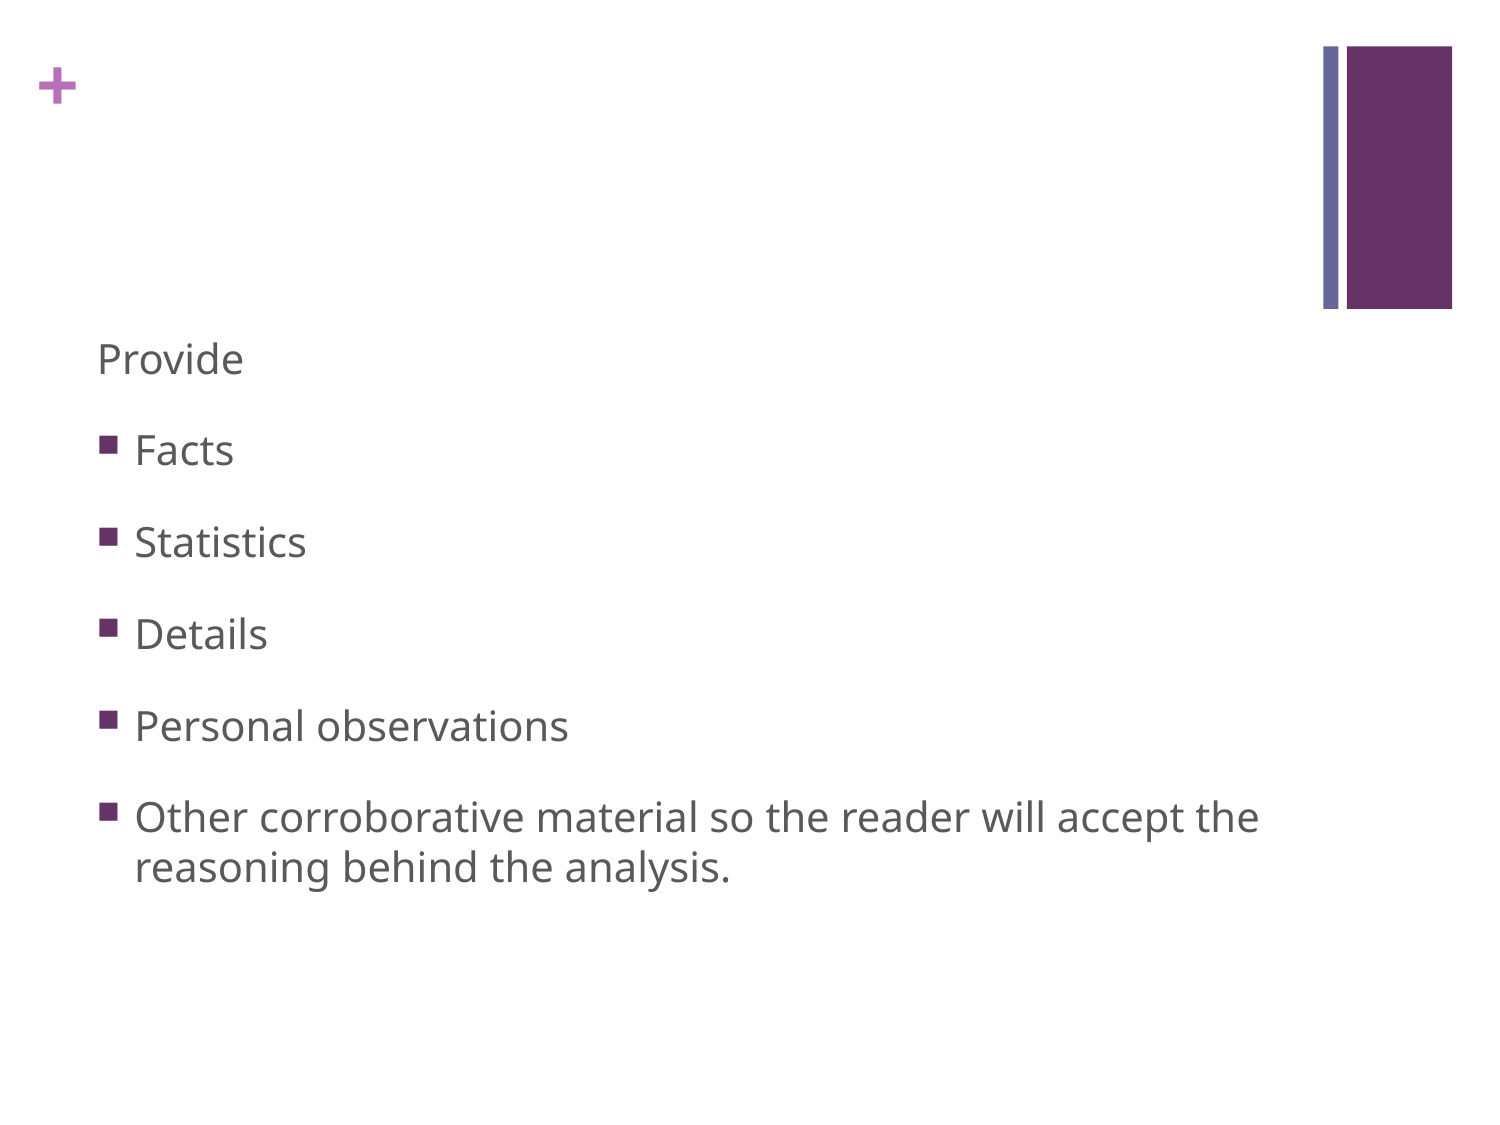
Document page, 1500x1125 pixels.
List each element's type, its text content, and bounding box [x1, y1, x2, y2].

list Provide Facts Statistics Details Personal observations Other corroborative material so the reader will accept the reasoning behind the analysis. [81, 324, 1322, 1005]
